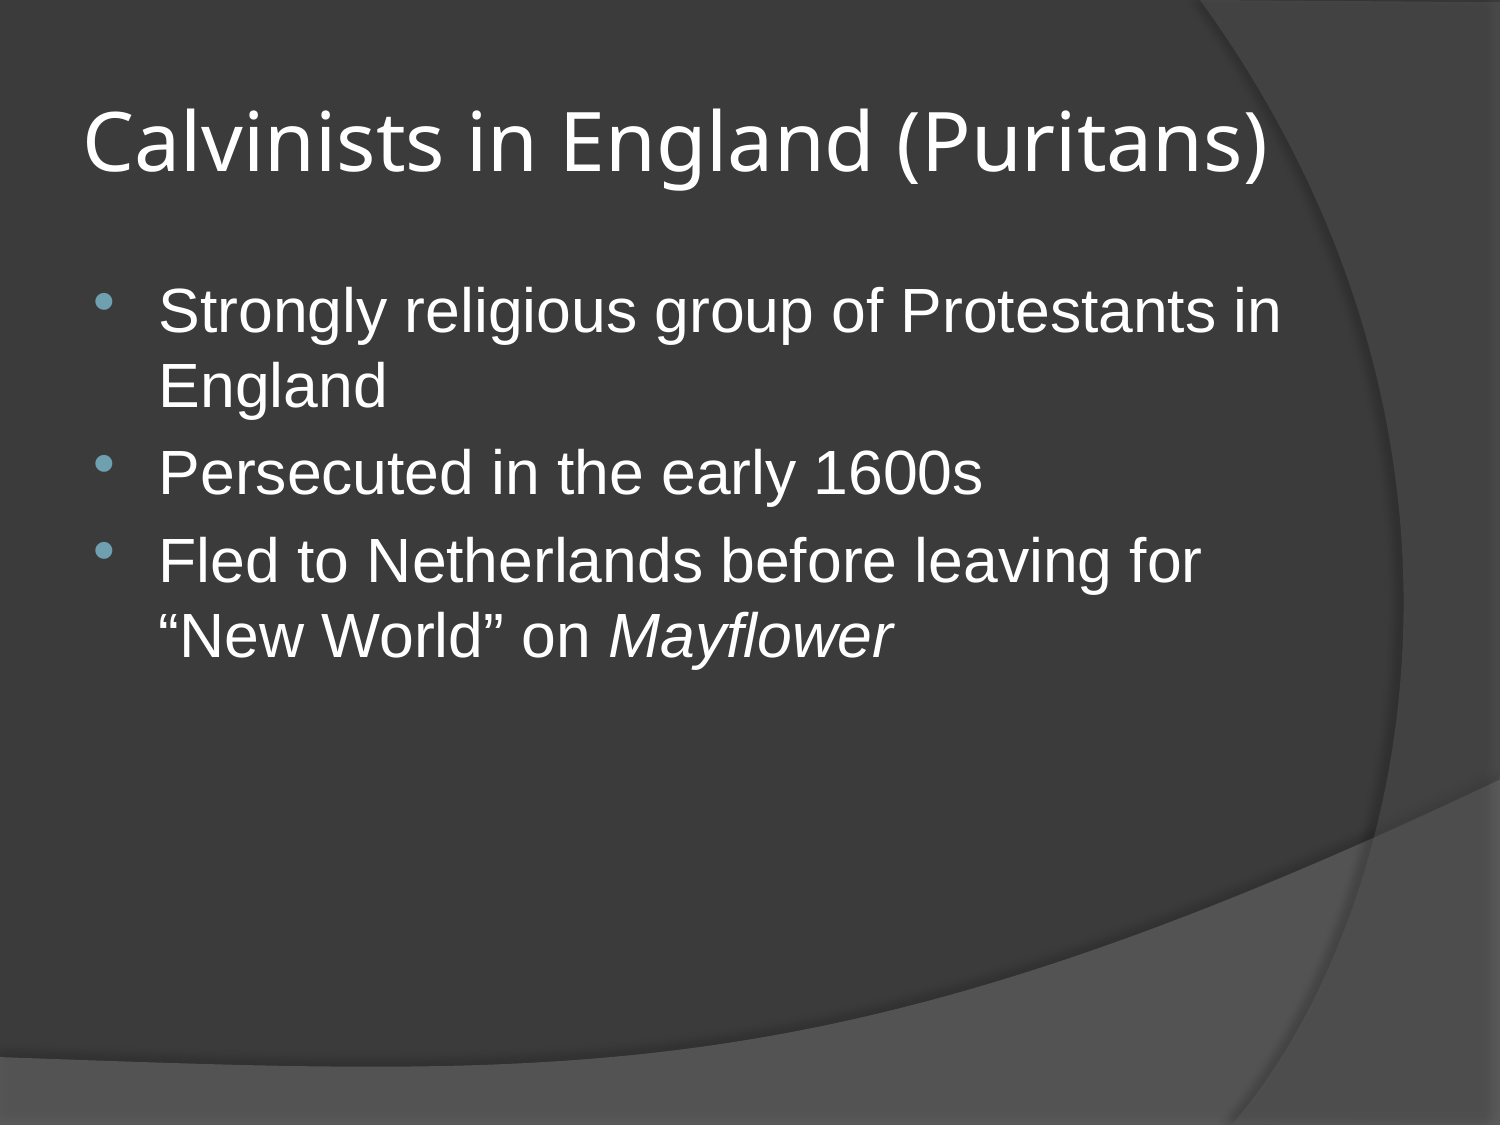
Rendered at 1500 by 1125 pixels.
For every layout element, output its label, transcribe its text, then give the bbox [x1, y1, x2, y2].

list Strongly religious group of Protestants in England Persecuted in the early 1600s Fled to Netherlands before leaving for “New World” on Mayflower [75, 262, 1300, 1005]
title Calvinists in England (Puritans) [75, 45, 1300, 233]
